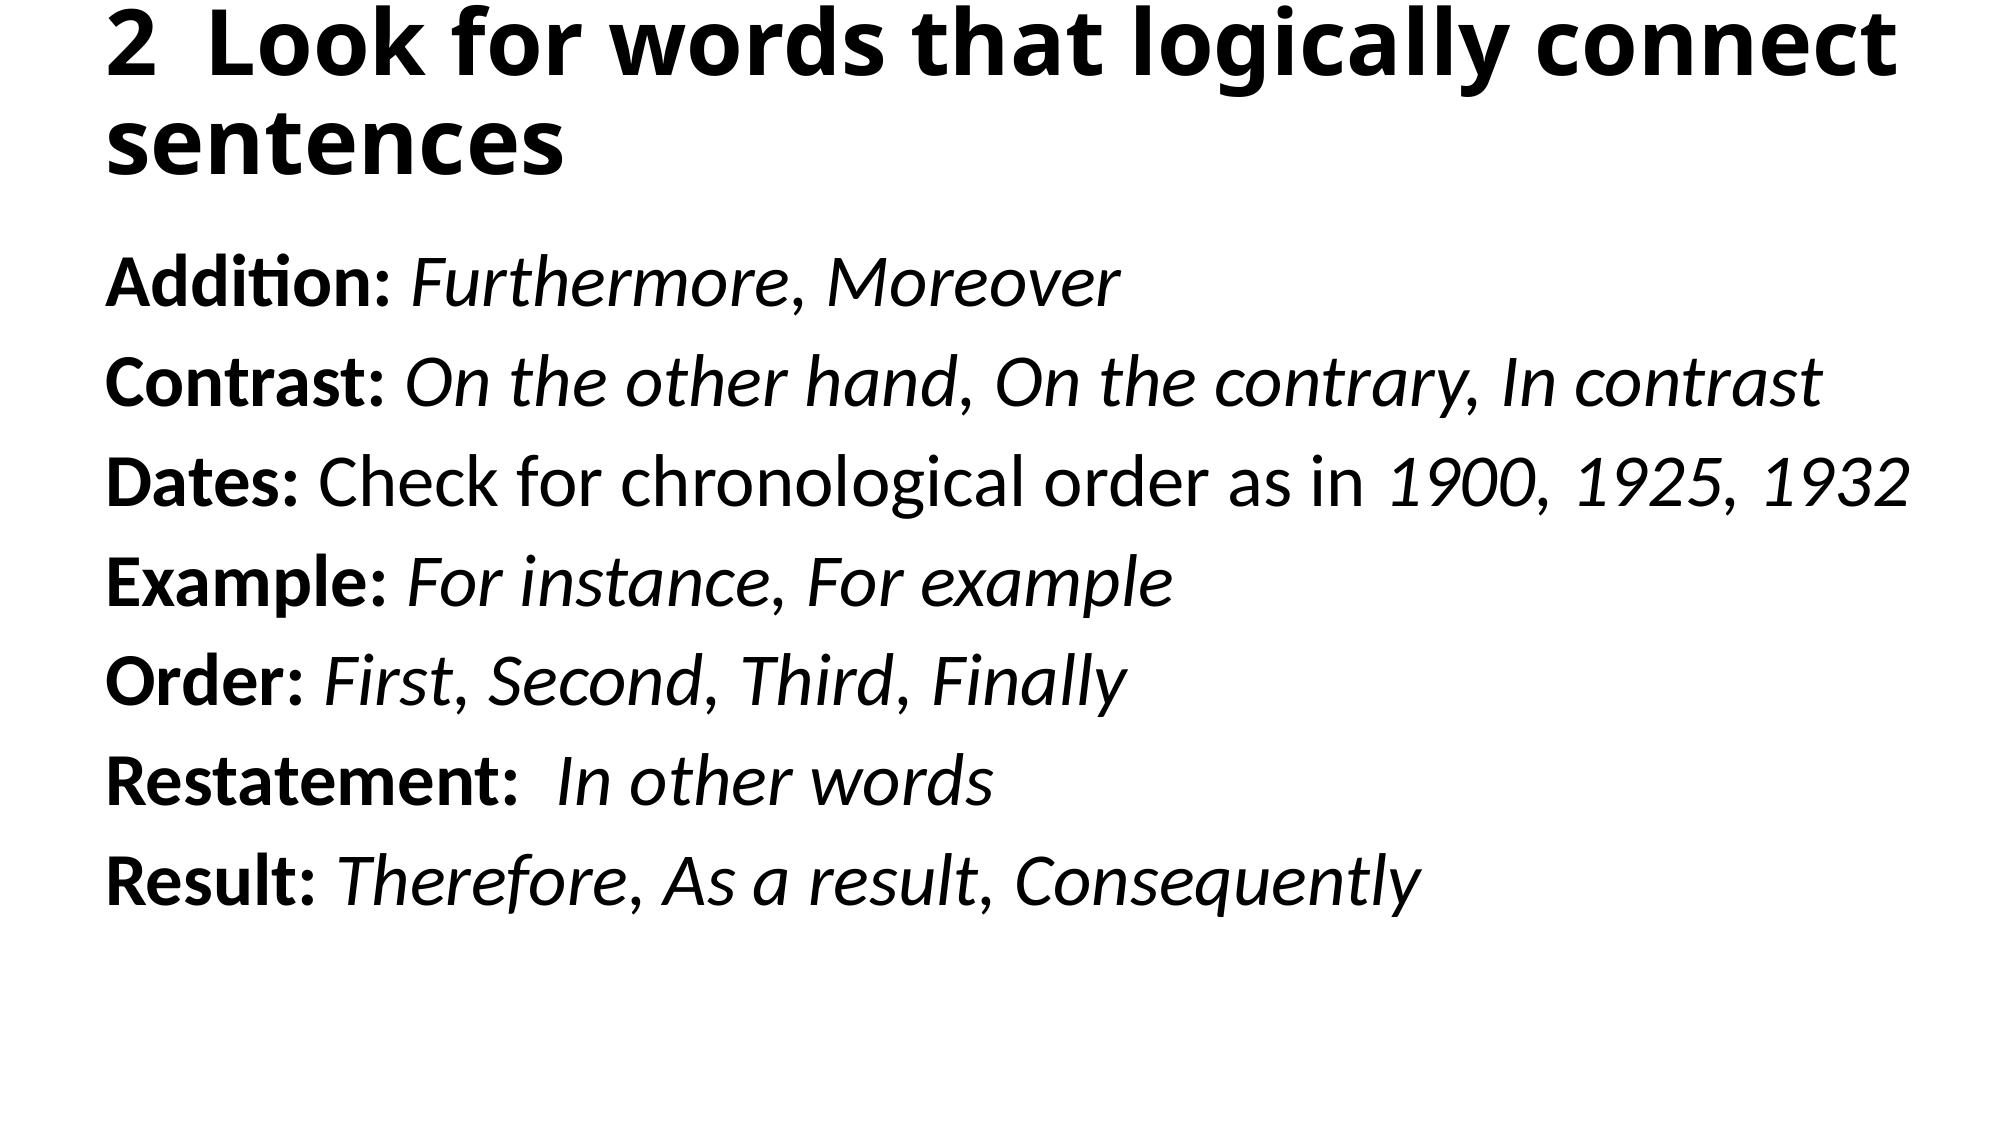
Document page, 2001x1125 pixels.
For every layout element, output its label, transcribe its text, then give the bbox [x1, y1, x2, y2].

list Addition: Furthermore, Moreover Contrast: On the other hand, On the contrary, In contrast Dates: Check for chronological order as in 1900, 1925, 1932 Example: For instance, For example Order: First, Second, Third, Finally Restatement: In other words Result: Therefore, As a result, Consequently [90, 234, 1934, 1014]
title 2 Look for words that logically connect sentences [90, 0, 1978, 191]
